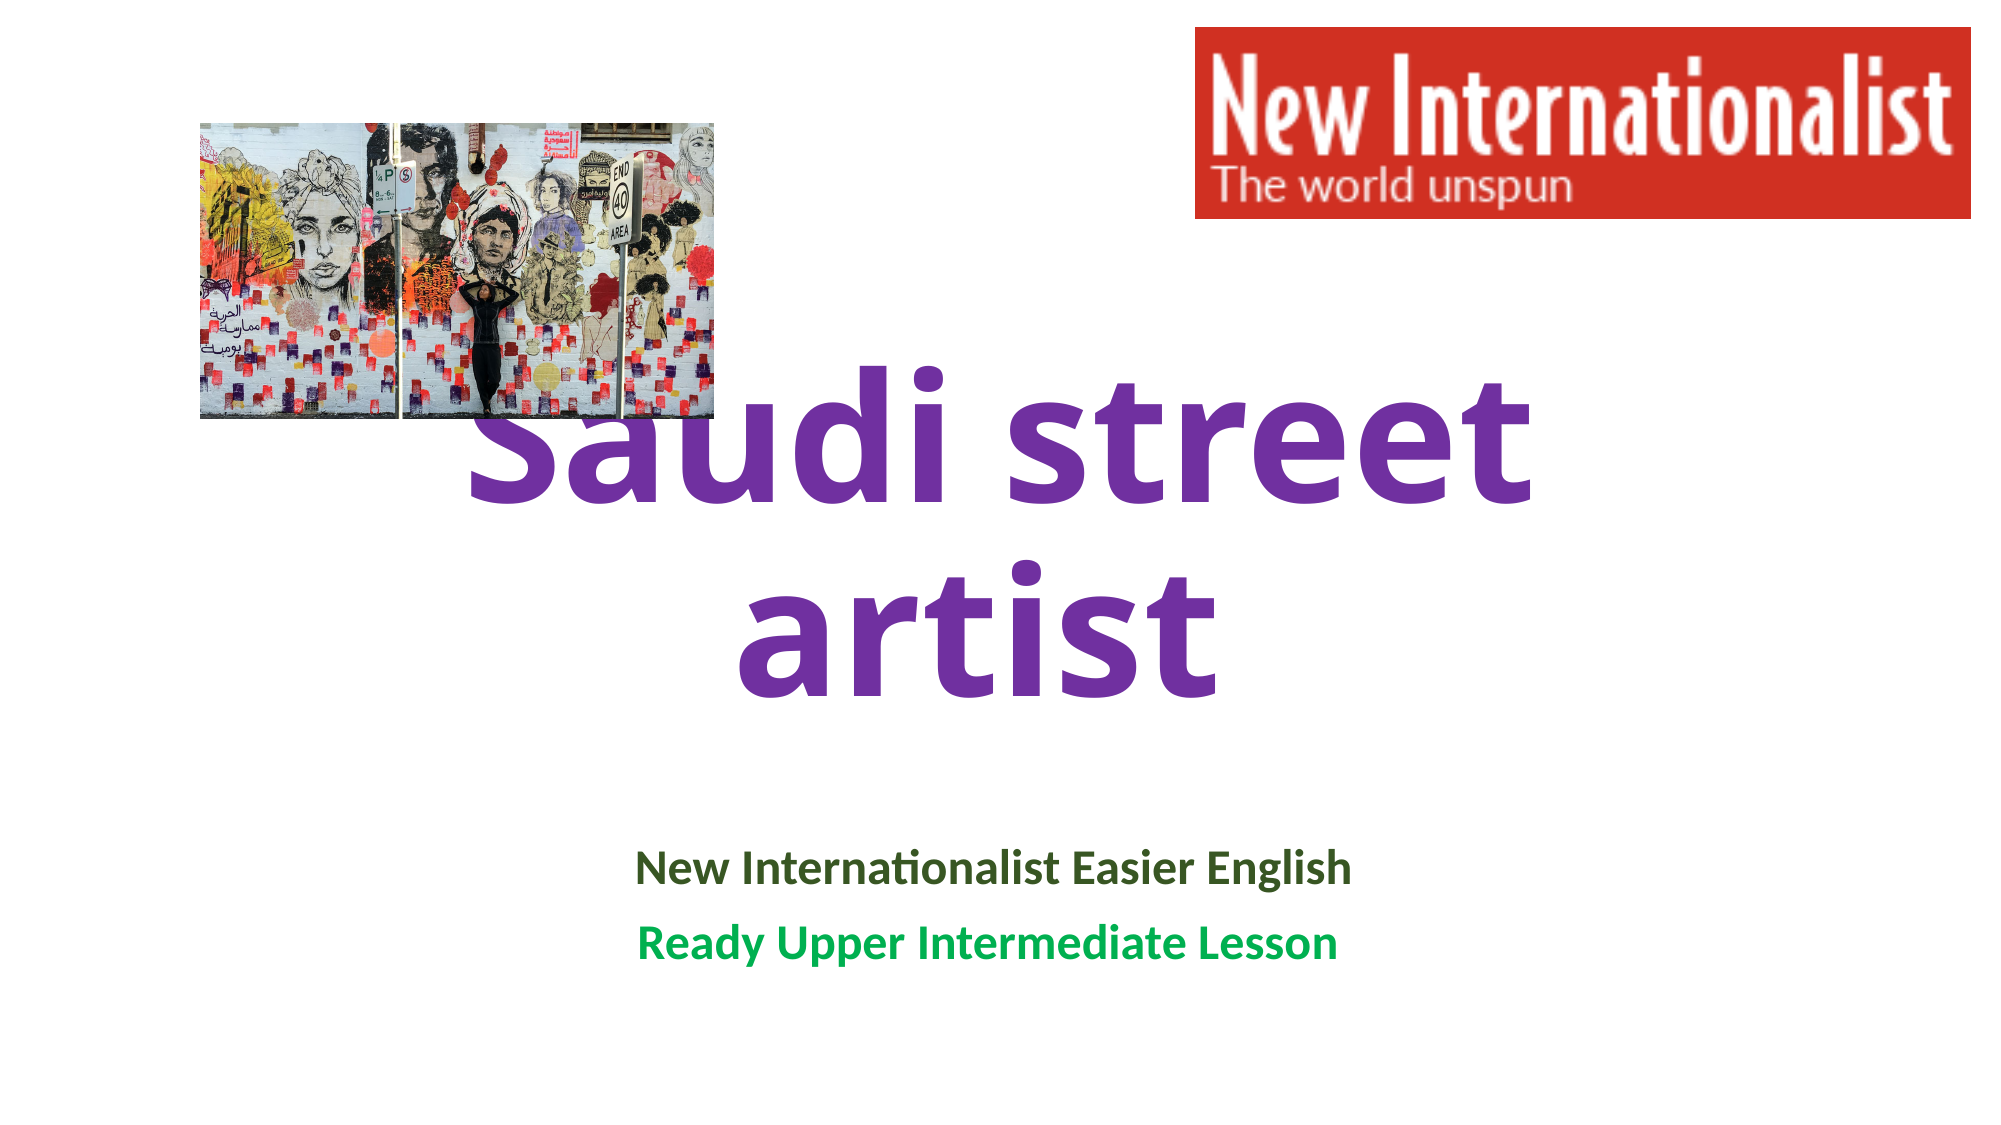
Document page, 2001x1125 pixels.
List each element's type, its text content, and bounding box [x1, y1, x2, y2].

picture [1195, 27, 1971, 220]
picture [199, 123, 714, 419]
subtitle New Internationalist Easier English Ready Upper Intermediate Lesson [303, 834, 1674, 1035]
title Saudi street artist [267, 149, 1733, 743]
